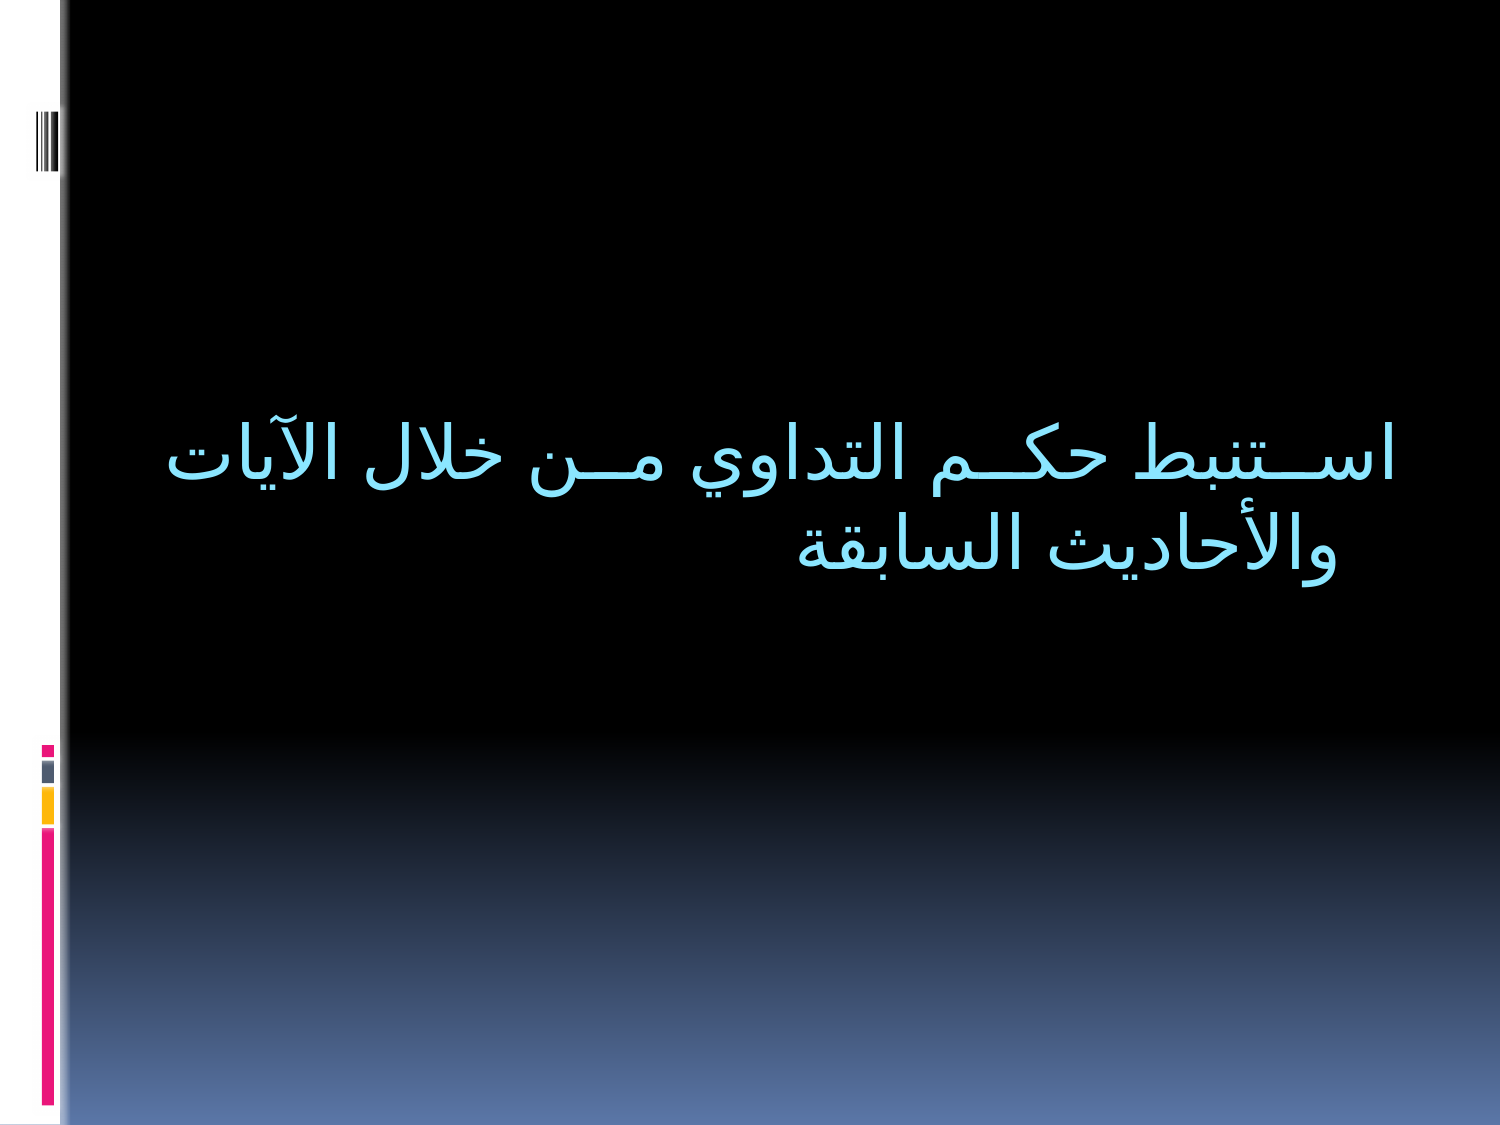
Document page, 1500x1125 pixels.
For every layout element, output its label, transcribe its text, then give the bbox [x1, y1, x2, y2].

list استنبط حكم التداوي من خلال الآيات والأحاديث السابقة [150, 292, 1425, 844]
